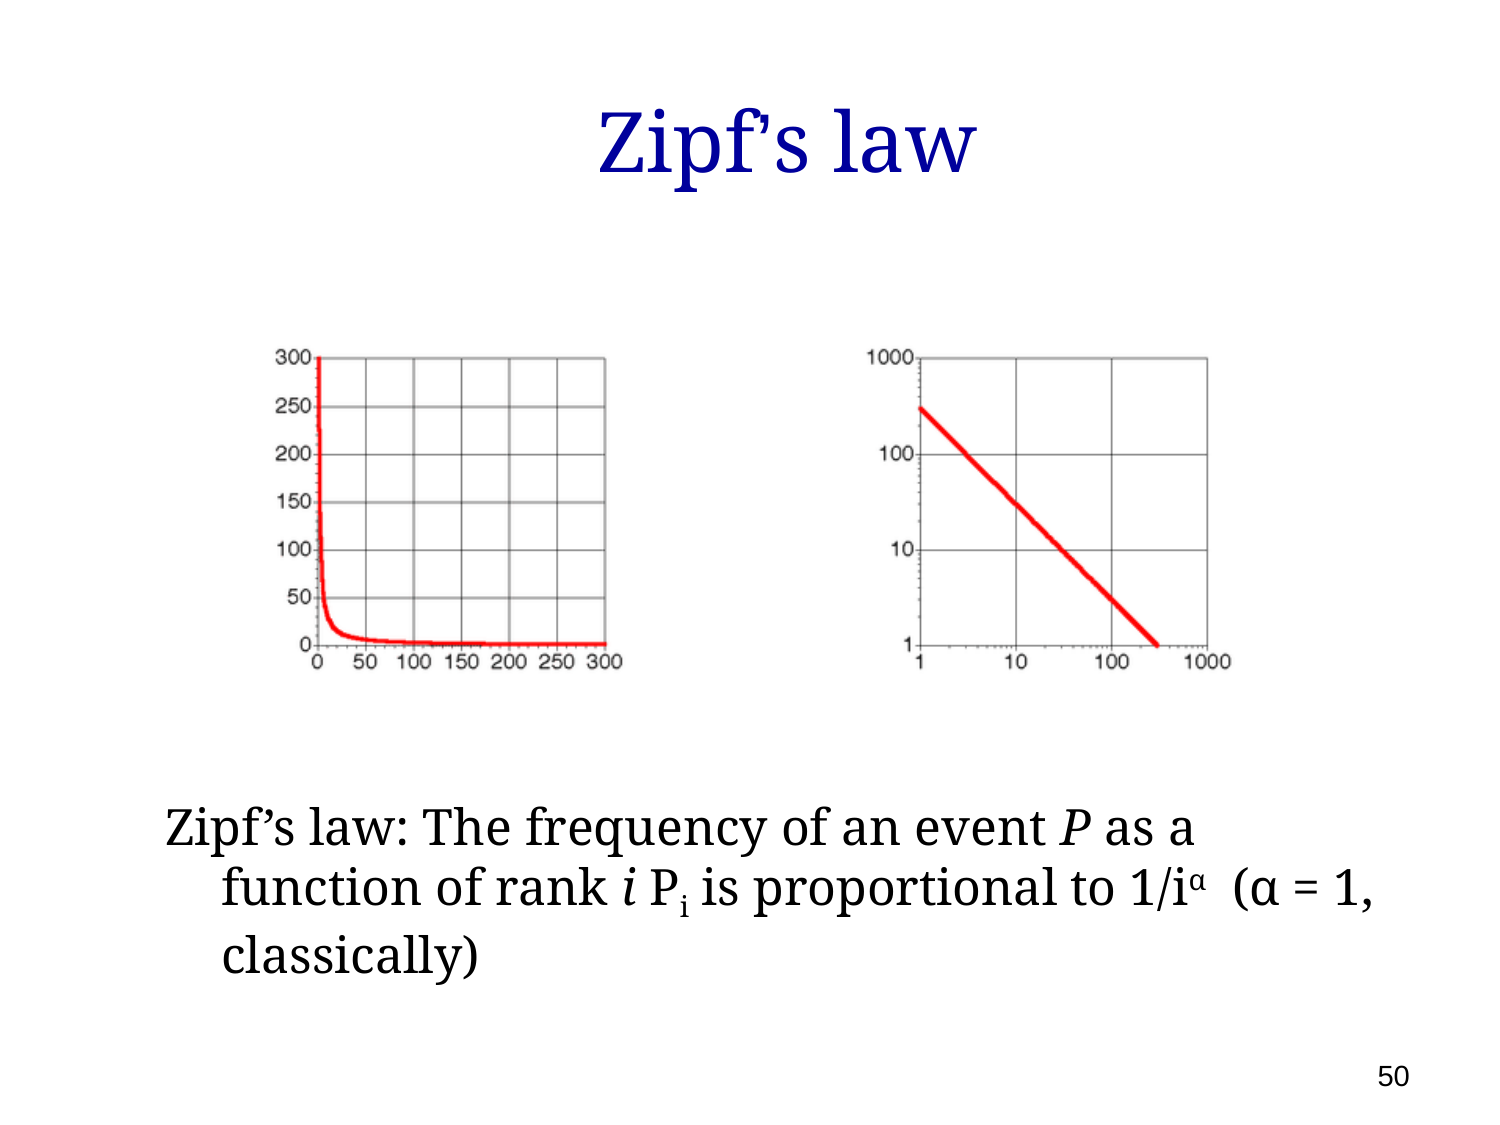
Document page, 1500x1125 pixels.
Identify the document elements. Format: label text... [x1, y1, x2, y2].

slide_number 50 [1112, 1024, 1426, 1101]
list Zipf’s law: The frequency of an event P as a function of rank i Pi is proportional to 1/iα (α = 1, classically) [149, 787, 1426, 963]
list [262, 343, 635, 676]
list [862, 343, 1235, 676]
title Zipf’s law [149, 45, 1426, 234]
